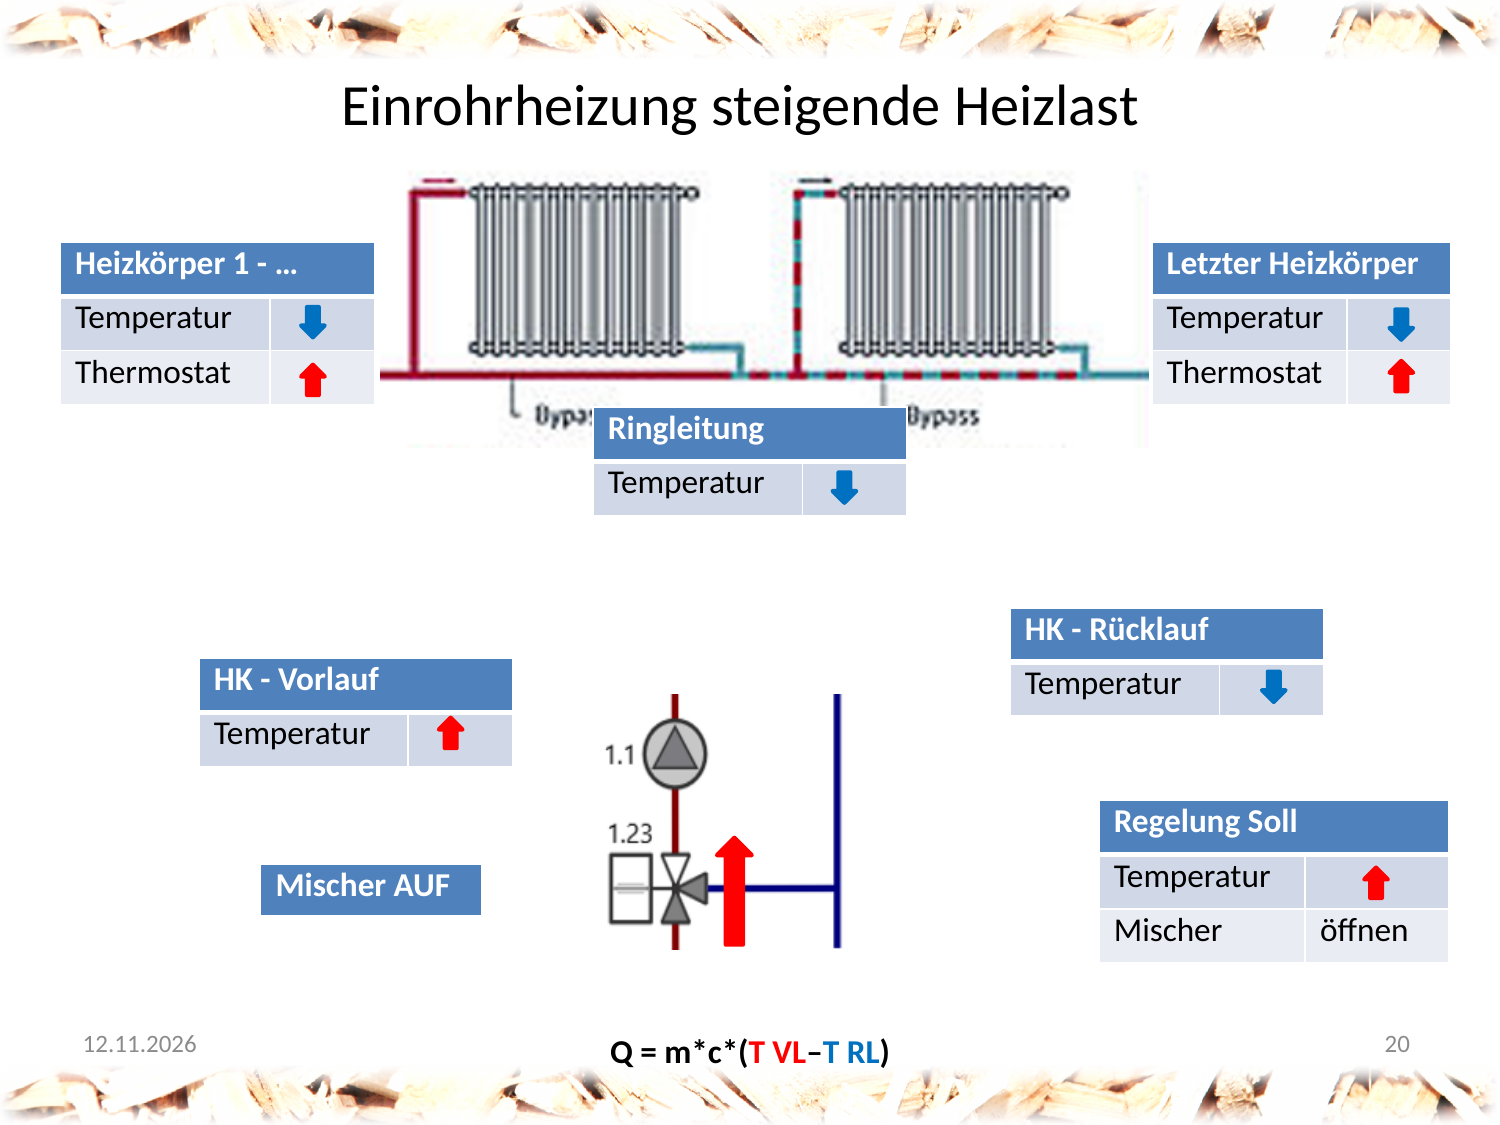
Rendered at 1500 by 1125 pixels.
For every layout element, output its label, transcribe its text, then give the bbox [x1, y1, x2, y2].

table_cell [803, 464, 906, 515]
table_cell Temperatur [594, 464, 802, 515]
picture [572, 694, 877, 950]
table_header Regelung Soll [1100, 801, 1448, 852]
table_header Letzter Heizkörper [1154, 243, 1450, 294]
table_cell [1348, 299, 1450, 350]
table_cell [271, 299, 374, 350]
table_header HK - Rücklauf [1011, 609, 1323, 659]
table_cell öffnen [1306, 910, 1448, 962]
table_cell [409, 715, 512, 766]
table_cell Thermostat [61, 351, 269, 404]
text_box [299, 362, 327, 398]
text_box [1387, 307, 1416, 342]
table_cell Temperatur [1154, 299, 1346, 350]
table_cell [1348, 351, 1450, 404]
table_header Mischer AUF [261, 865, 481, 915]
text_box [1387, 358, 1416, 394]
text_box [1362, 865, 1390, 901]
text_box [1260, 669, 1288, 705]
text_box [436, 715, 465, 751]
table_cell [1306, 857, 1448, 908]
table_cell [1220, 665, 1323, 715]
table_header Heizkörper 1 - … [61, 243, 374, 294]
table_cell Thermostat [1154, 351, 1346, 404]
table_cell Temperatur [1100, 857, 1304, 908]
table_cell Mischer [1100, 910, 1304, 962]
text_box [299, 304, 327, 340]
table_cell Temperatur [1011, 665, 1219, 715]
table_cell Temperatur [61, 299, 269, 350]
table_header HK - Vorlauf [200, 659, 512, 710]
table_cell Temperatur [200, 715, 407, 766]
slide_number 20 [1074, 1012, 1425, 1073]
text_box [830, 470, 859, 505]
picture [380, 155, 1149, 448]
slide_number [26, 23, 1476, 36]
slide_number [67, 1012, 418, 1073]
table_cell [271, 351, 374, 404]
title Einrohrheizung steigende Heizlast [64, 48, 1415, 156]
